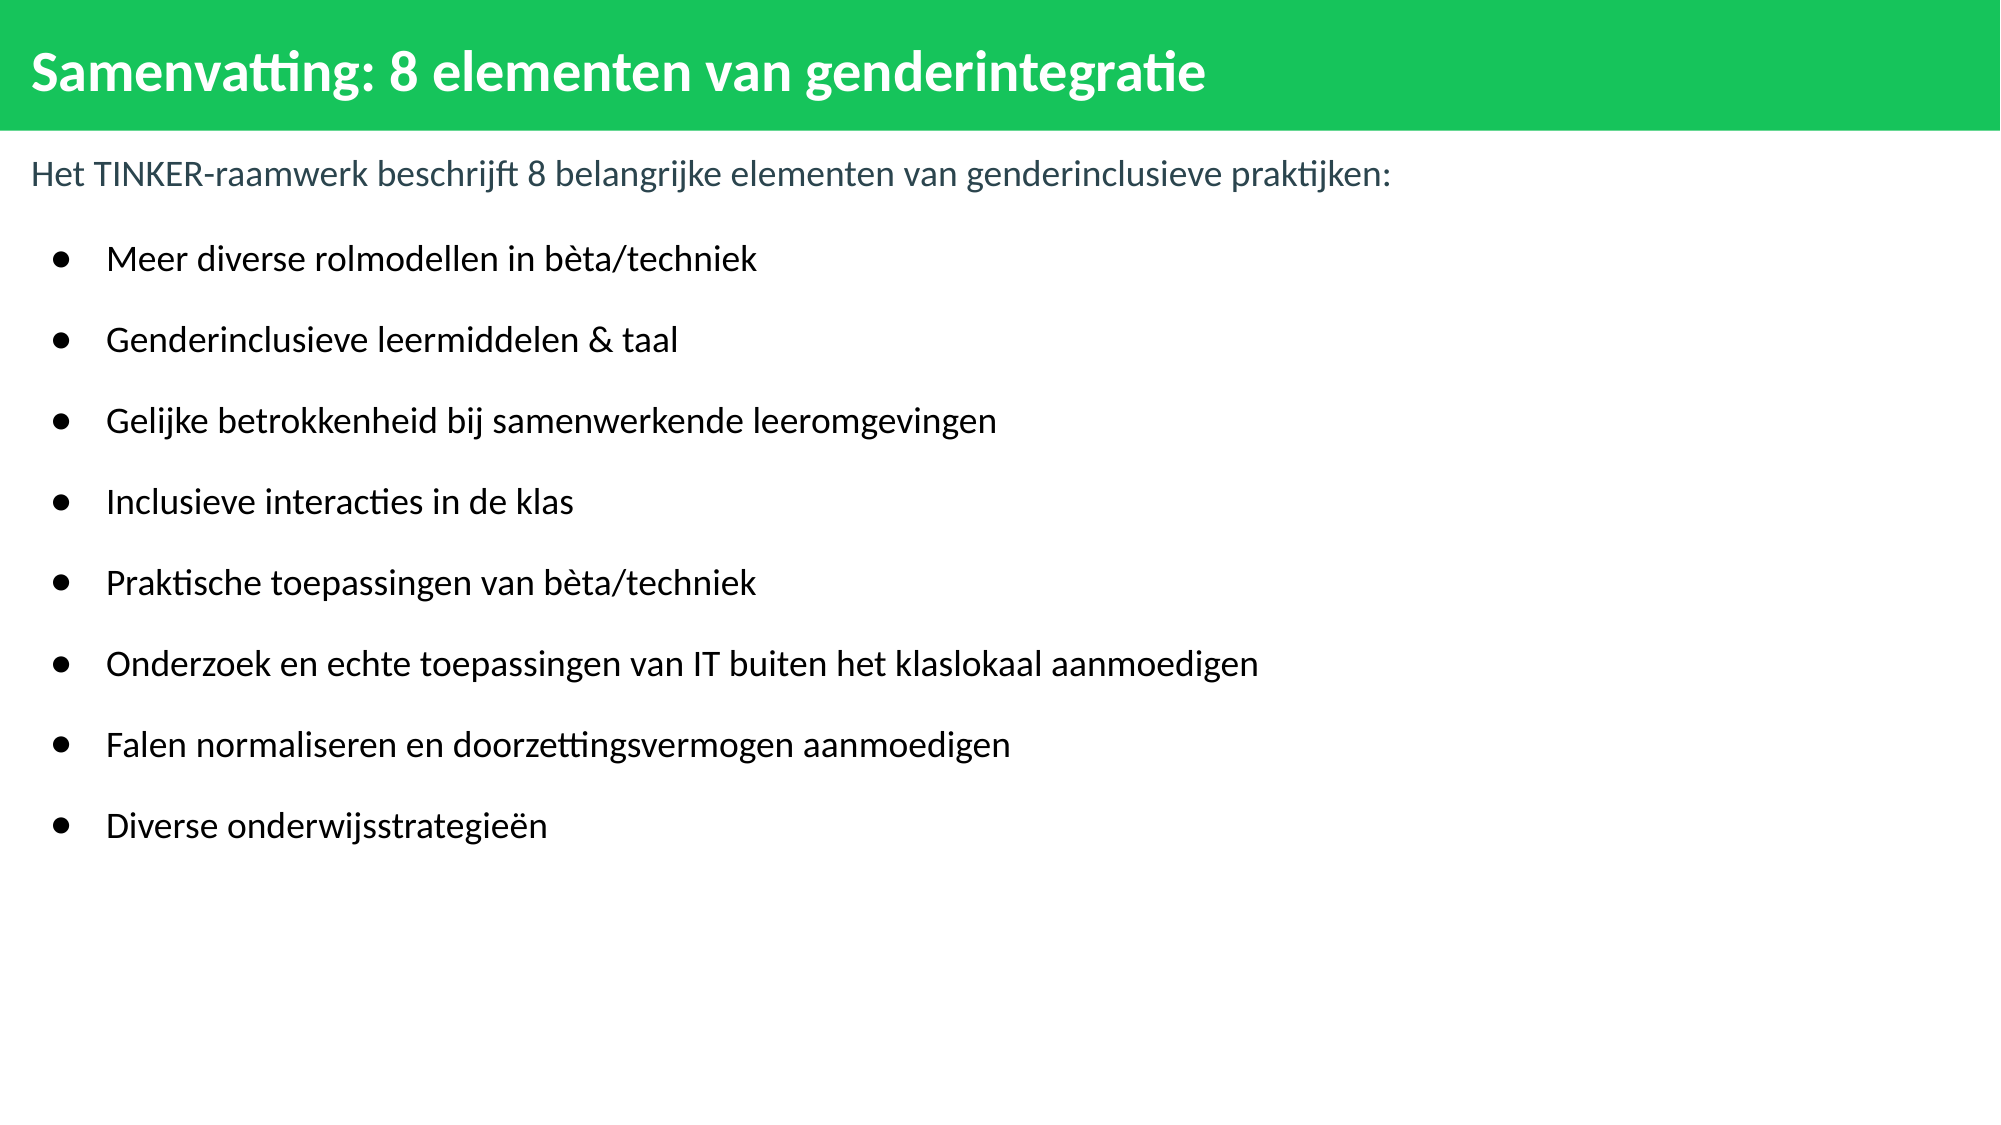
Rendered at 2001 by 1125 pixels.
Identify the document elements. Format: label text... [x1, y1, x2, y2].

title Samenvatting: 8 elementen van genderintegratie [16, 13, 1976, 131]
list Het TINKER-raamwerk beschrijft 8 belangrijke elementen van genderinclusieve praktijken: Meer diverse rolmodellen in bèta/techniek Genderinclusieve leermiddelen & taal Gelijke betrokkenheid bij samenwerkende leeromgevingen Inclusieve interacties in de klas Praktische toepassingen van bèta/techniek Onderzoek en echte toepassingen van IT buiten het klaslokaal aanmoedigen Falen normaliseren en doorzettingsvermogen aanmoedigen Diverse onderwijsstrategieën [16, 146, 1976, 1112]
